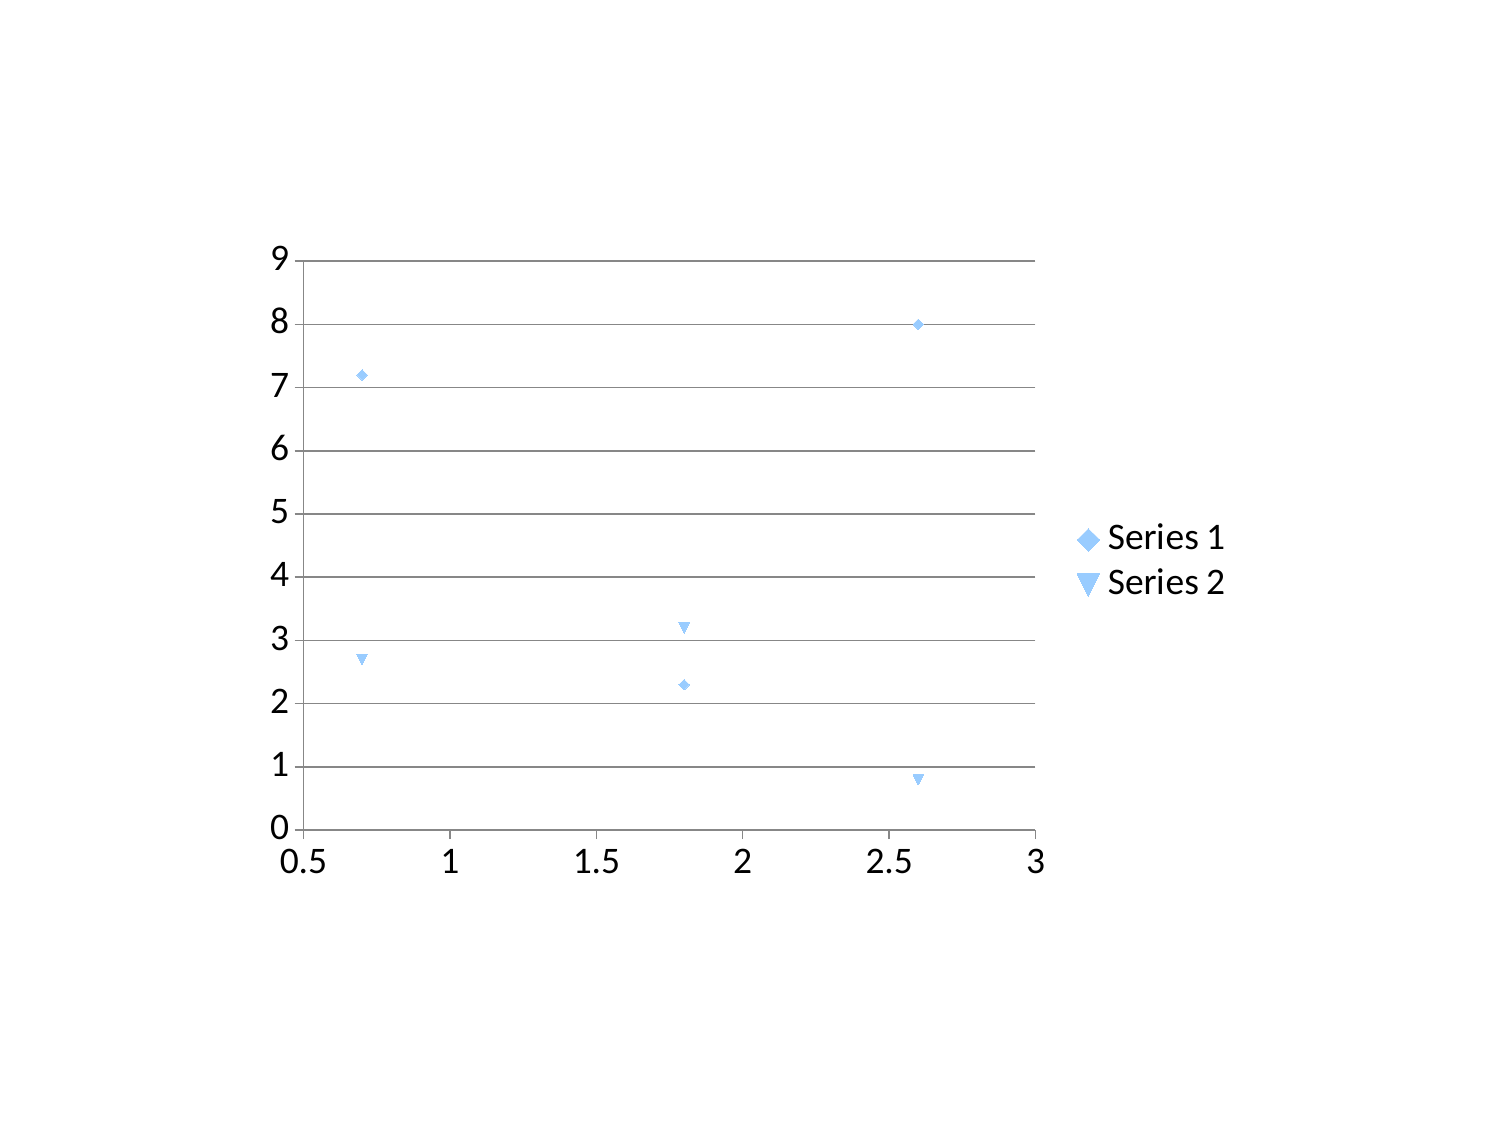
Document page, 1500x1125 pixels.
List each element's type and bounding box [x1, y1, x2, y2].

chart [249, 228, 1251, 897]
